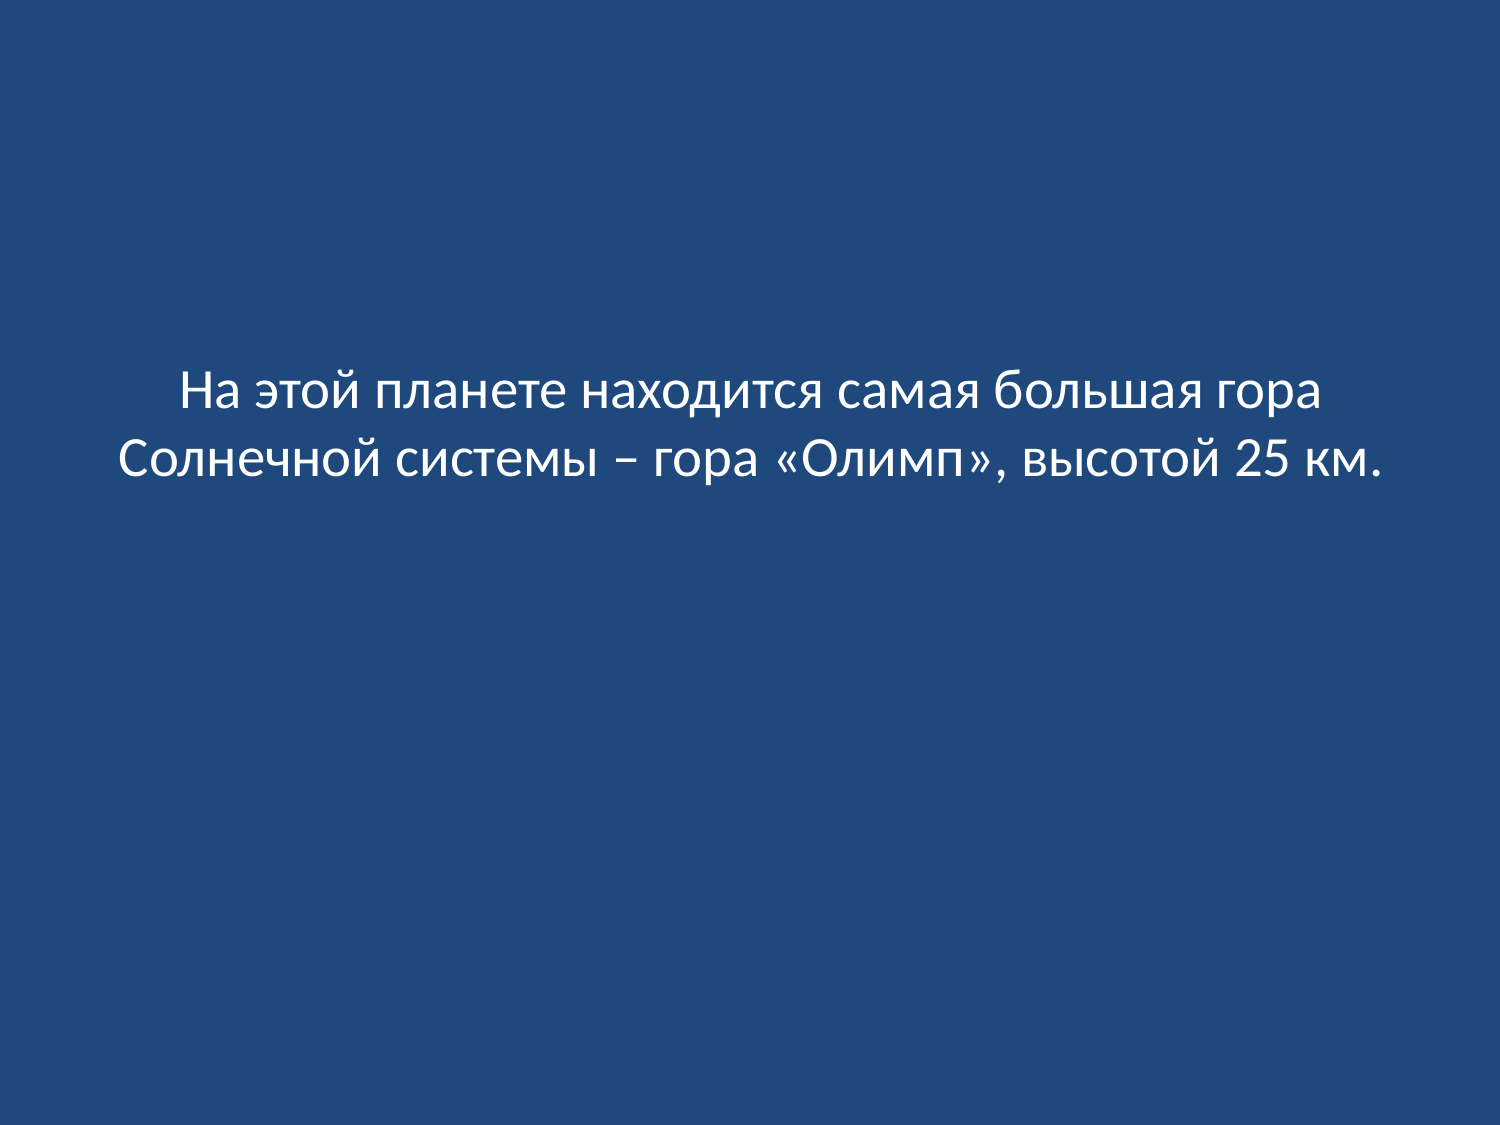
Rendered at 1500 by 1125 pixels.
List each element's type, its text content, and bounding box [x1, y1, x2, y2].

title На этой планете находится самая большая гора Солнечной системы – гора «Олимп», высотой 25 км. [76, 326, 1427, 514]
